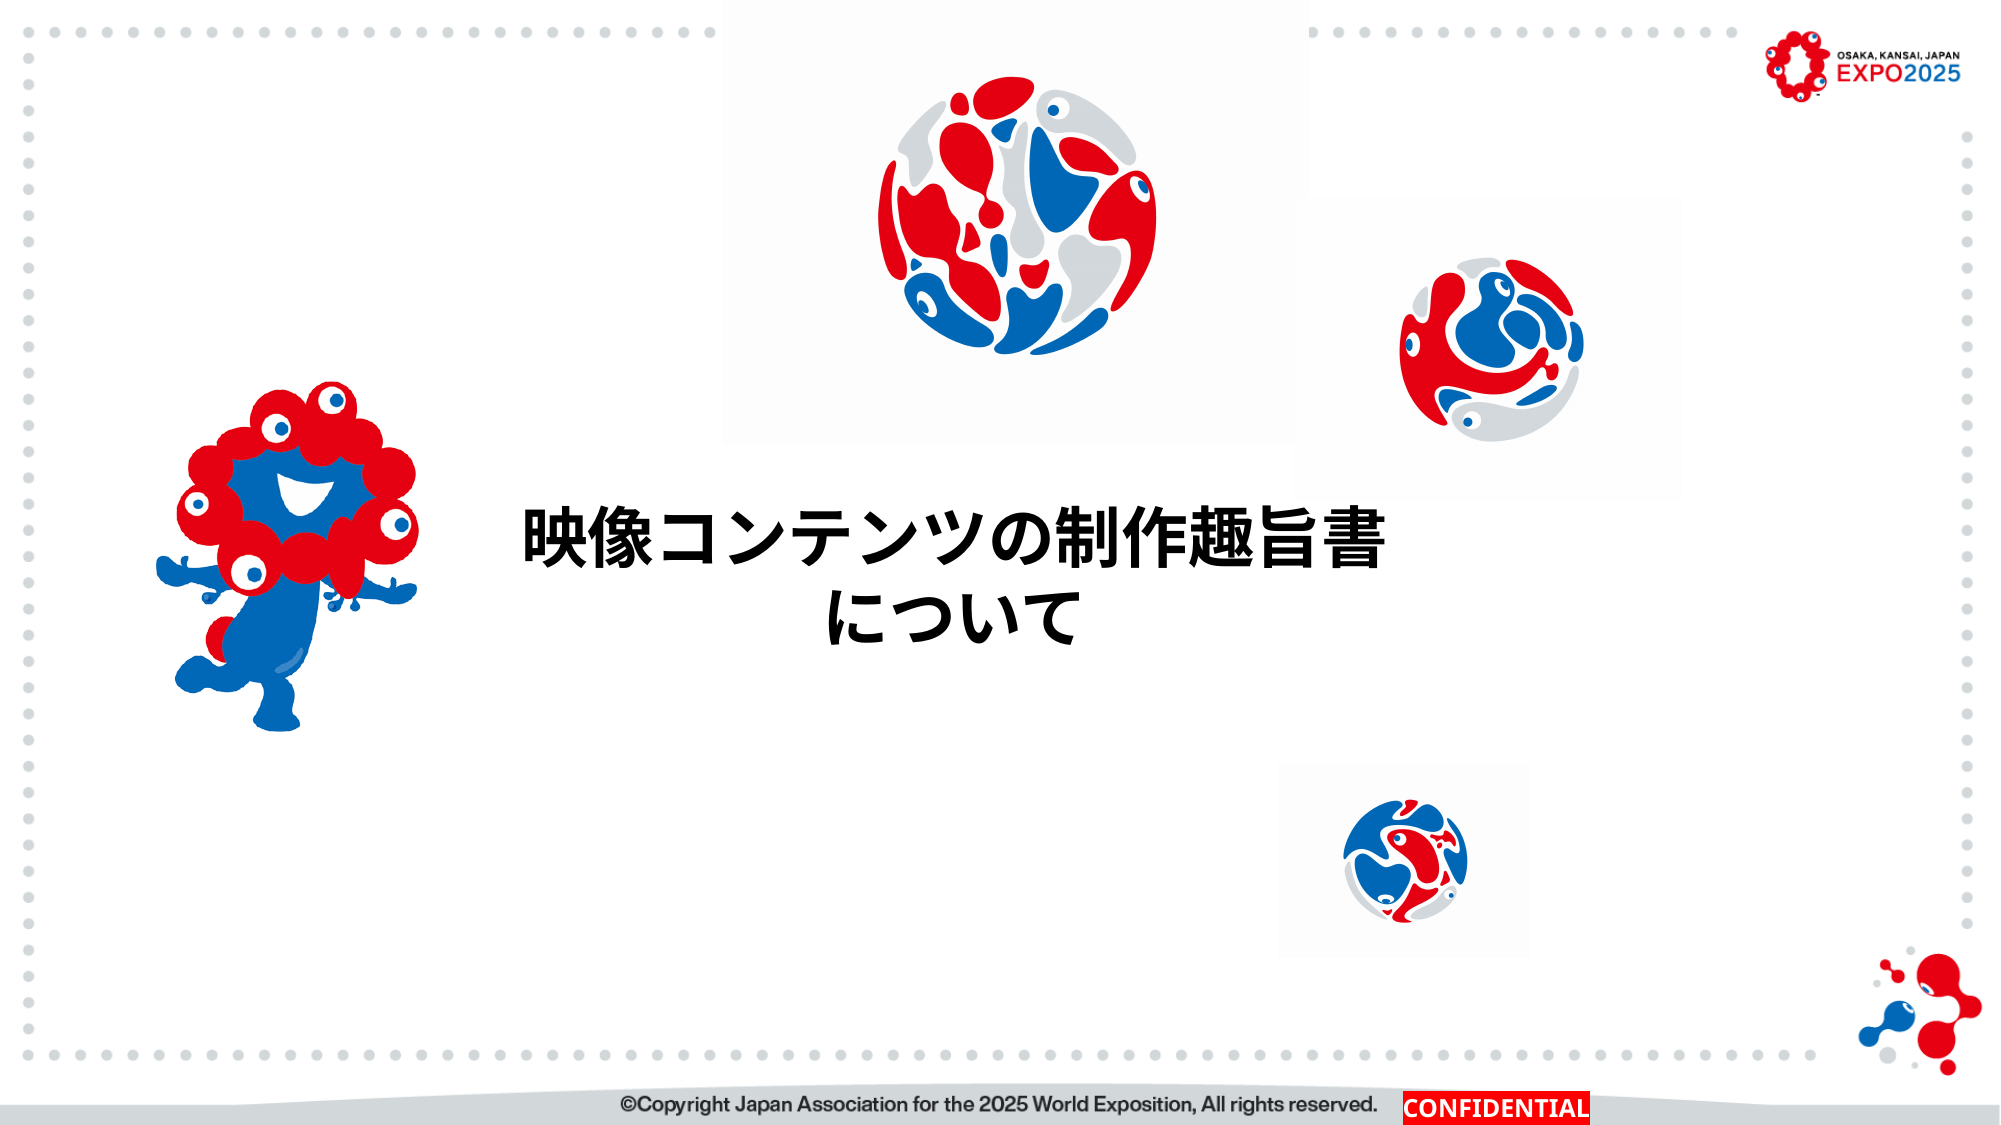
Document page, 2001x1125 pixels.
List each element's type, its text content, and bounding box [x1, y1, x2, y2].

text_box CONFIDENTIAL [1388, 1084, 1629, 1125]
picture [0, 0, 2000, 1125]
text_box 映像コンテンツの制作趣旨書 について [482, 488, 1428, 664]
